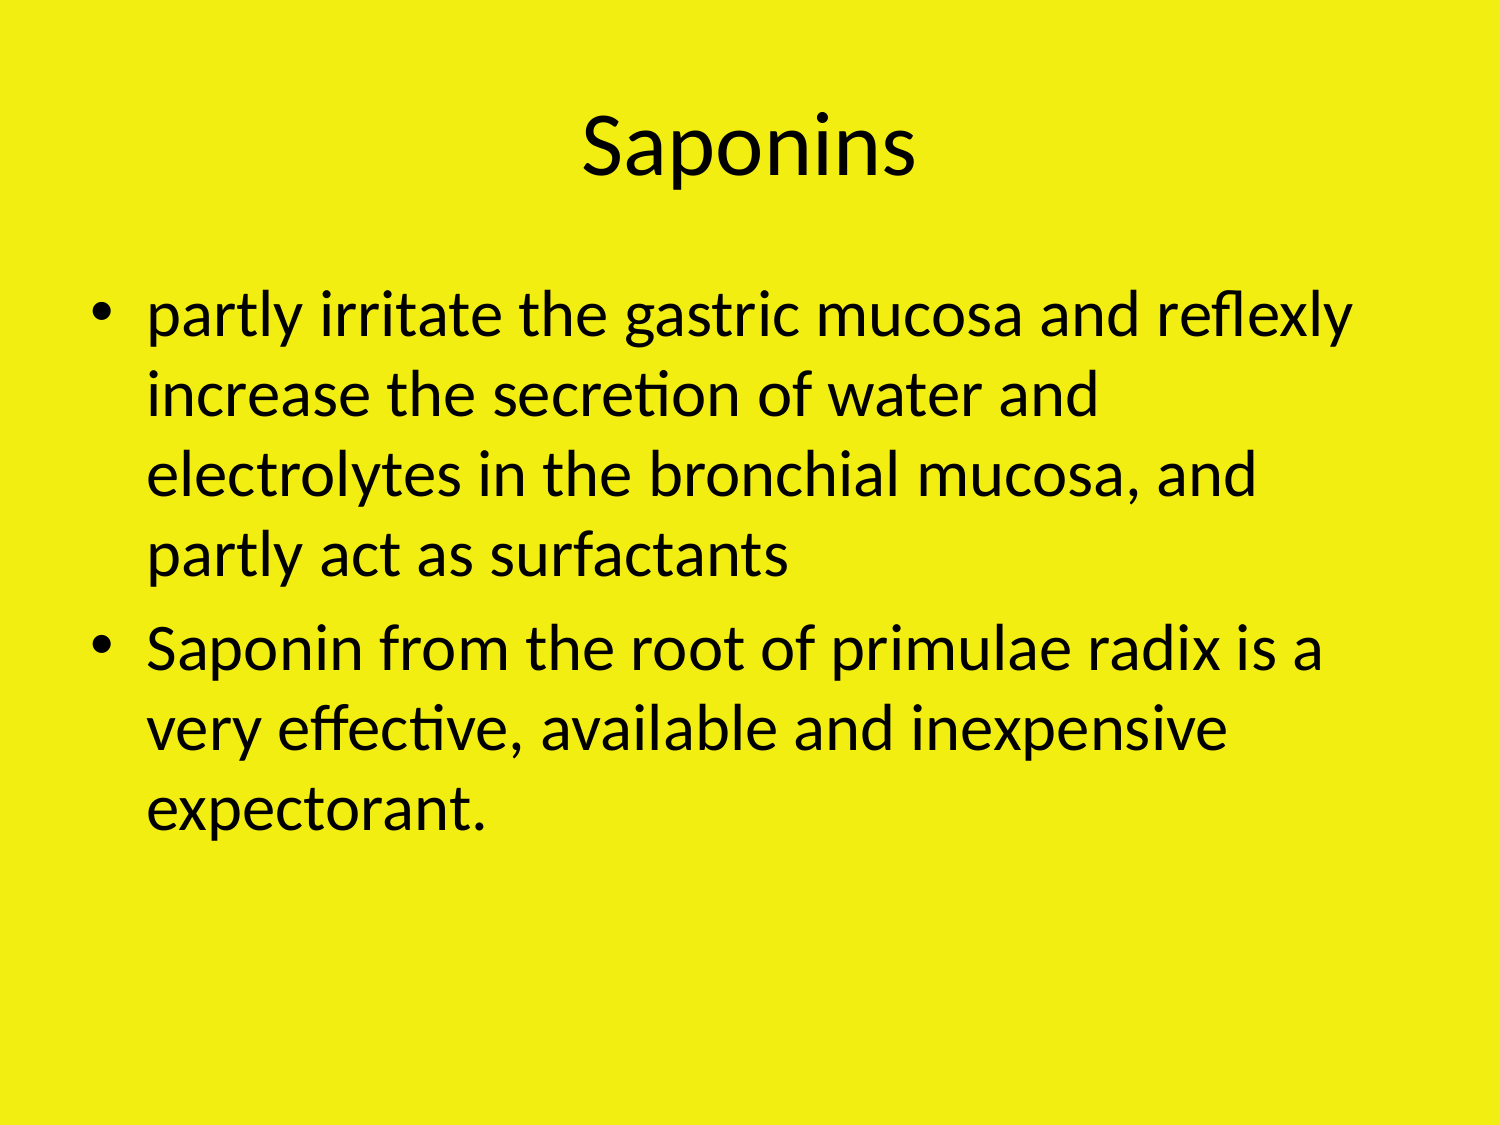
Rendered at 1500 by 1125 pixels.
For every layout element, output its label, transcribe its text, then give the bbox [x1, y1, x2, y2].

title Saponins [75, 45, 1425, 233]
list partly irritate the gastric mucosa and reflexly increase the secretion of water and electrolytes in the bronchial mucosa, and partly act as surfactants Saponin from the root of primulae radix is a very effective, available and inexpensive expectorant. [75, 262, 1425, 1005]
